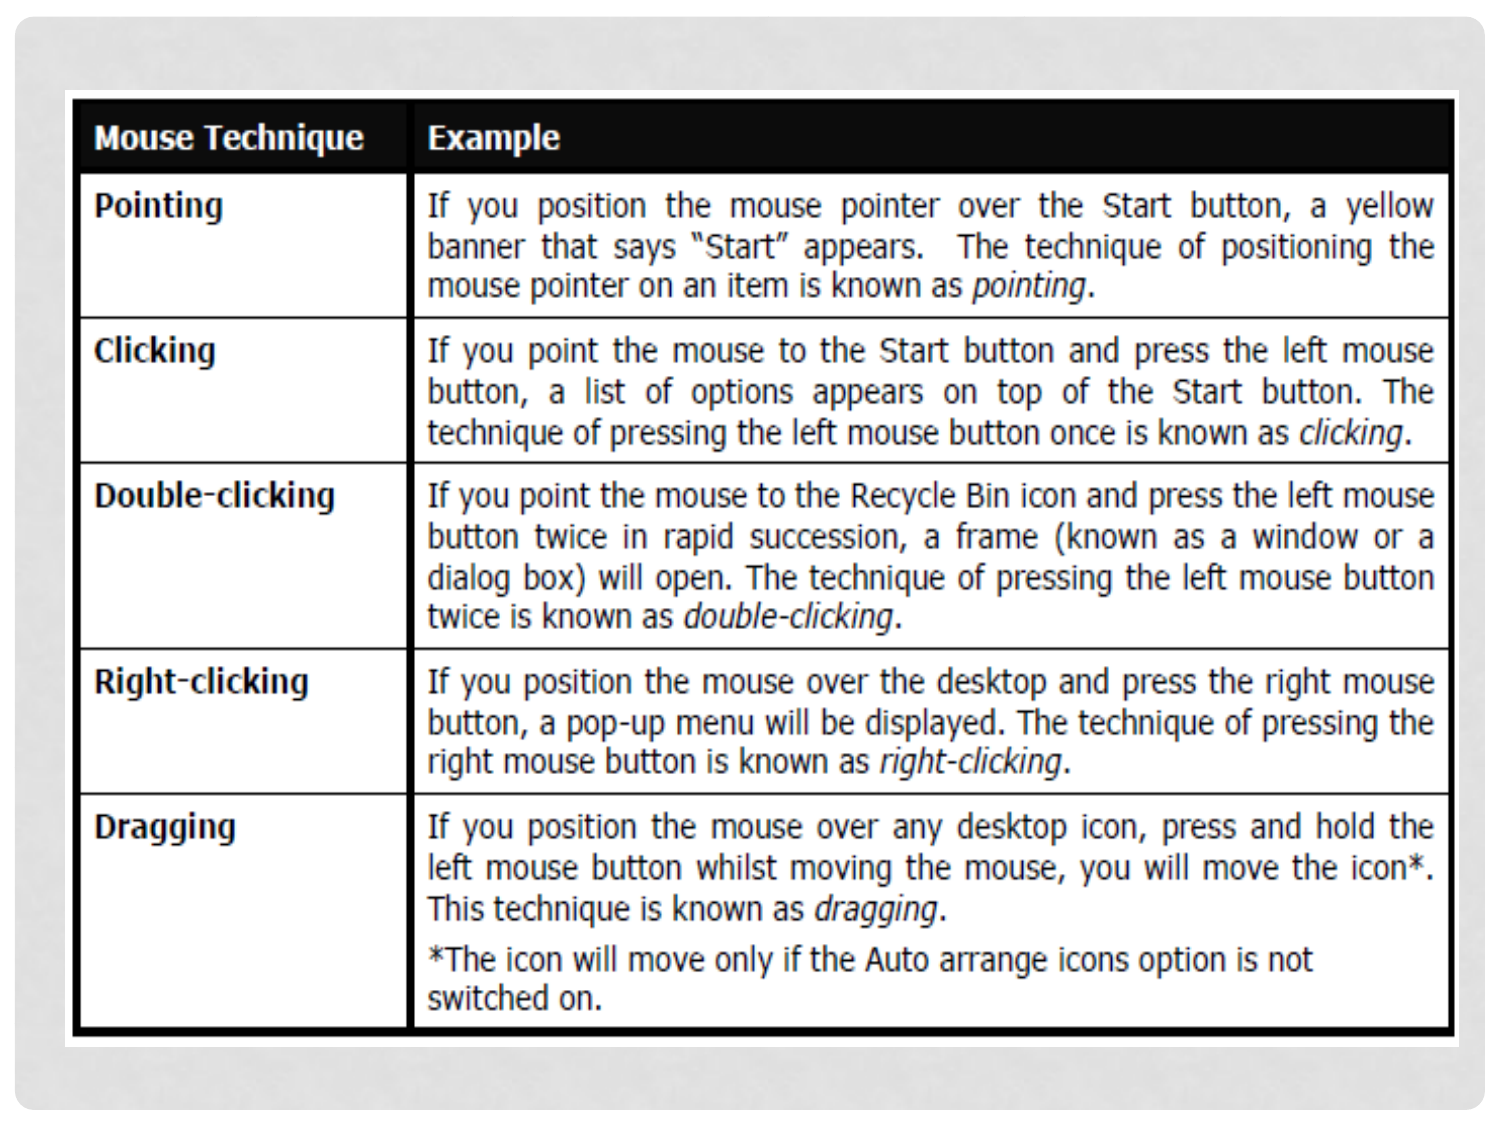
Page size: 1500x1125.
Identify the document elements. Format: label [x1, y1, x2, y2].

list [64, 89, 1459, 1048]
